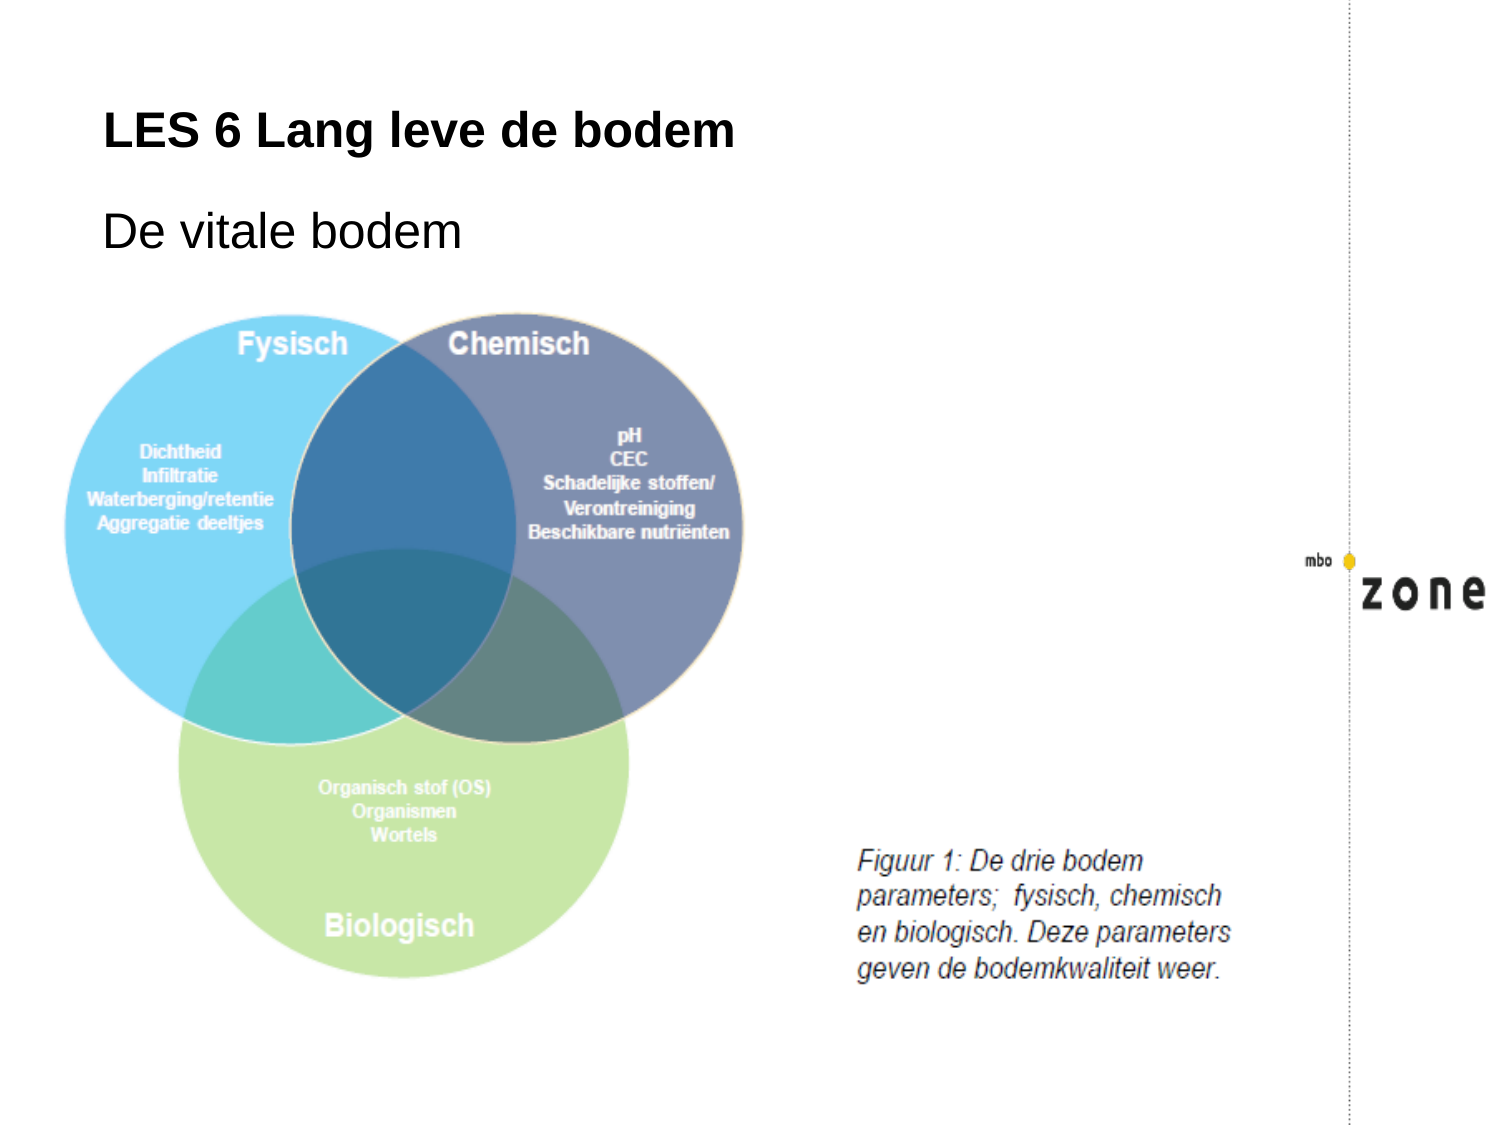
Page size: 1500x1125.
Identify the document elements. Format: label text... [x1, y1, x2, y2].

text_box De vitale bodem [87, 190, 479, 262]
picture [53, 0, 1500, 1125]
text_box LES 6 Lang leve de bodem [88, 89, 1187, 165]
